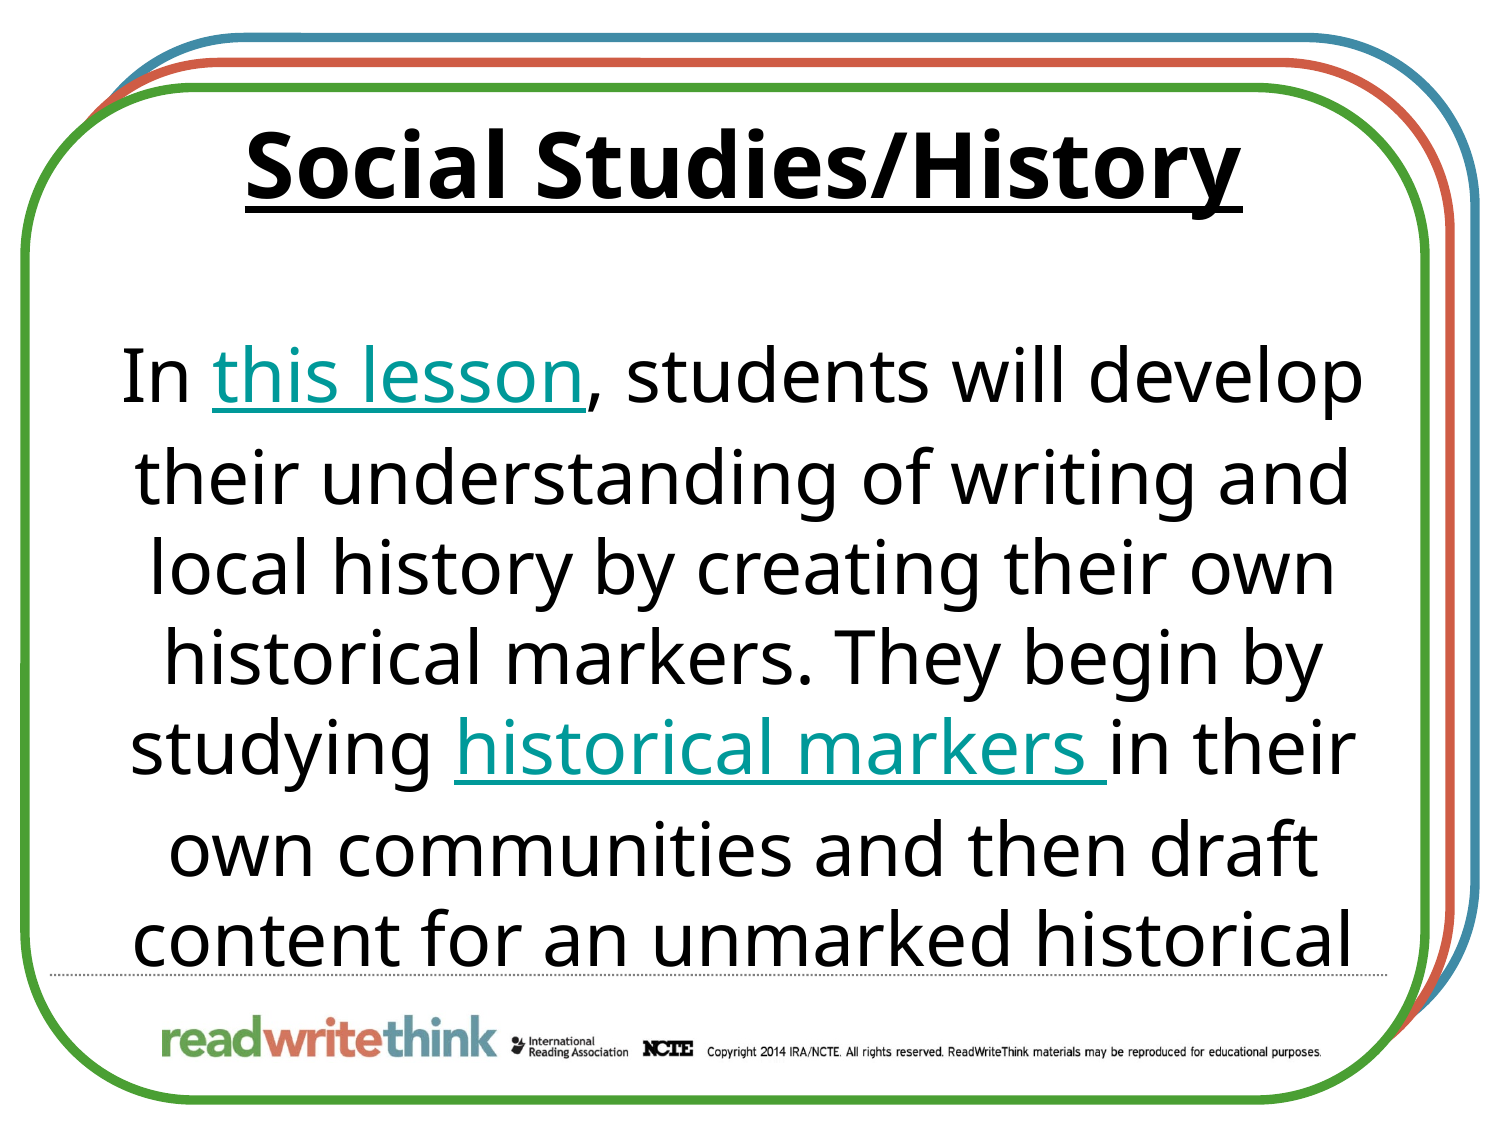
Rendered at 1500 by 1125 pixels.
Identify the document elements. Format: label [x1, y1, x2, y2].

picture [162, 999, 1322, 1063]
text_box [24, 37, 1476, 1101]
